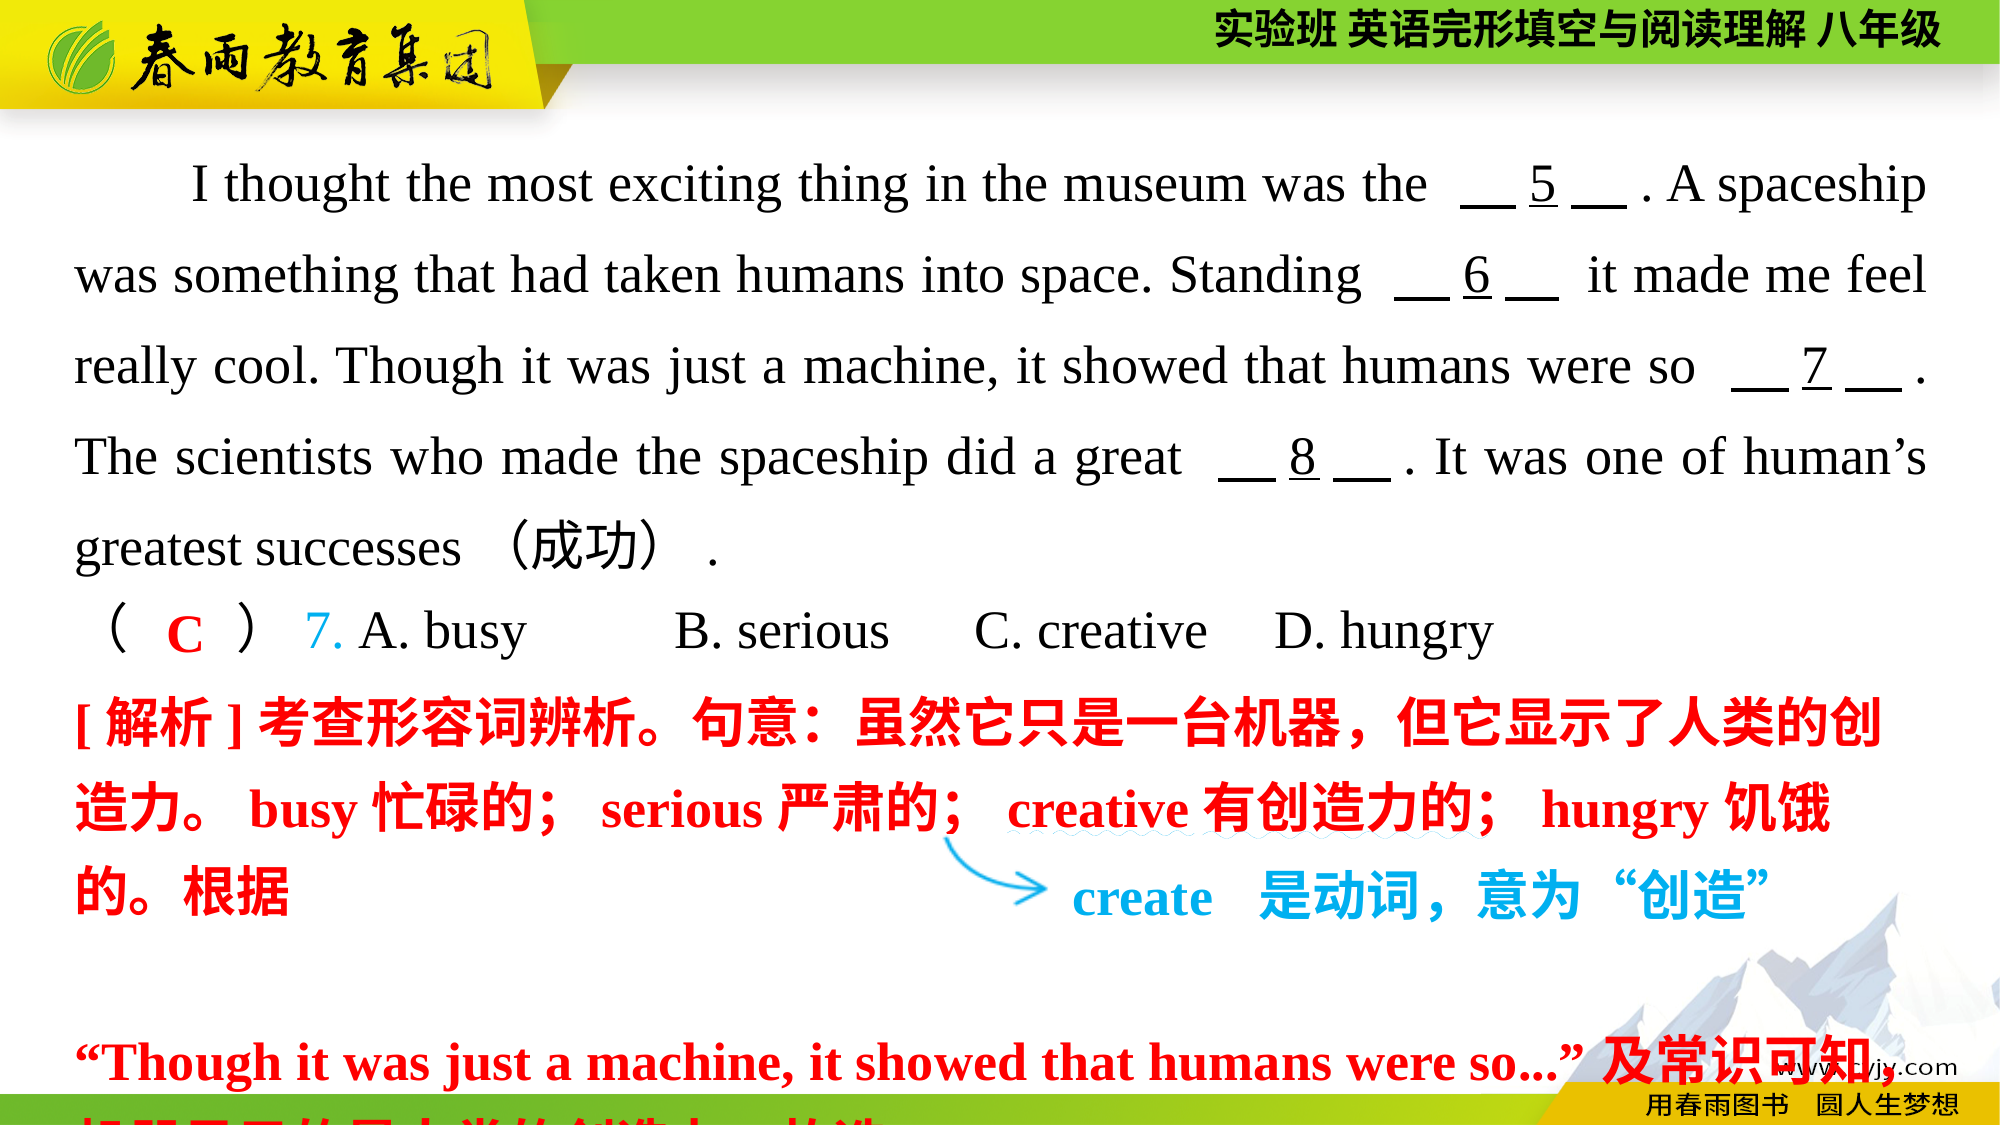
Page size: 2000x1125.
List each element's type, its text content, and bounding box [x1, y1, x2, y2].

text_box （ ）7. A. busy B. serious C. creative D. hungry [59, 567, 1944, 661]
text_box [解析]考查形容词辨析。句意：虽然它只是一台机器，但它显示了人类的创造力。busy忙碌的；serious严肃的；creative有创造力的；hungry饥饿的。根据 “Though it was just a machine, it showed that humans were so...”及常识可知，机器显示的是人类的创造力。故选C。 [59, 661, 1944, 1125]
picture [0, 0, 2000, 1125]
picture [933, 834, 1063, 921]
text_box create 是动词，意为“创造” [1058, 834, 1816, 934]
list I thought the most exciting thing in the museum was the 5 . A spaceship was something that had taken humans into space. Standing 6 it made me feel really cool. Though it was just a machine, it showed that humans were so 7 . The scientists who made the spaceship did a great 8 . It was one of human’s greatest successes（成功）. [59, 113, 1944, 567]
text_box C [151, 571, 221, 661]
